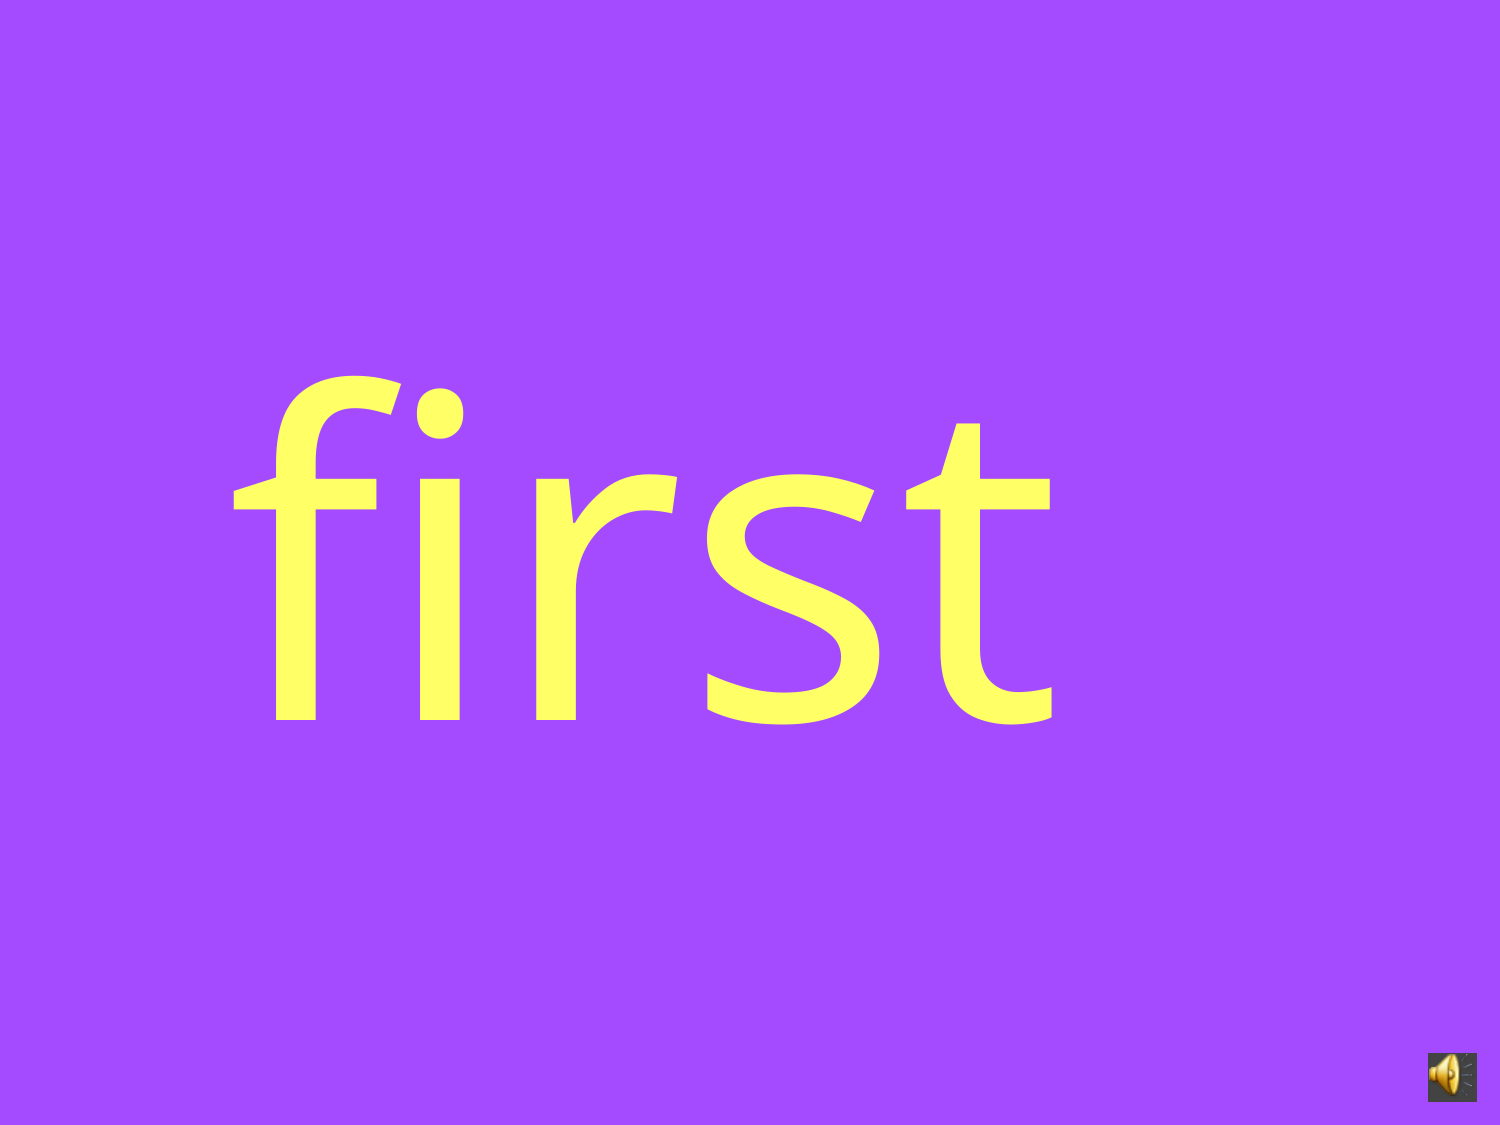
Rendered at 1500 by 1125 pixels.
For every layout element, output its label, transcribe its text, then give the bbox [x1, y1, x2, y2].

subtitle first [212, 262, 1450, 763]
picture [1427, 1052, 1478, 1103]
